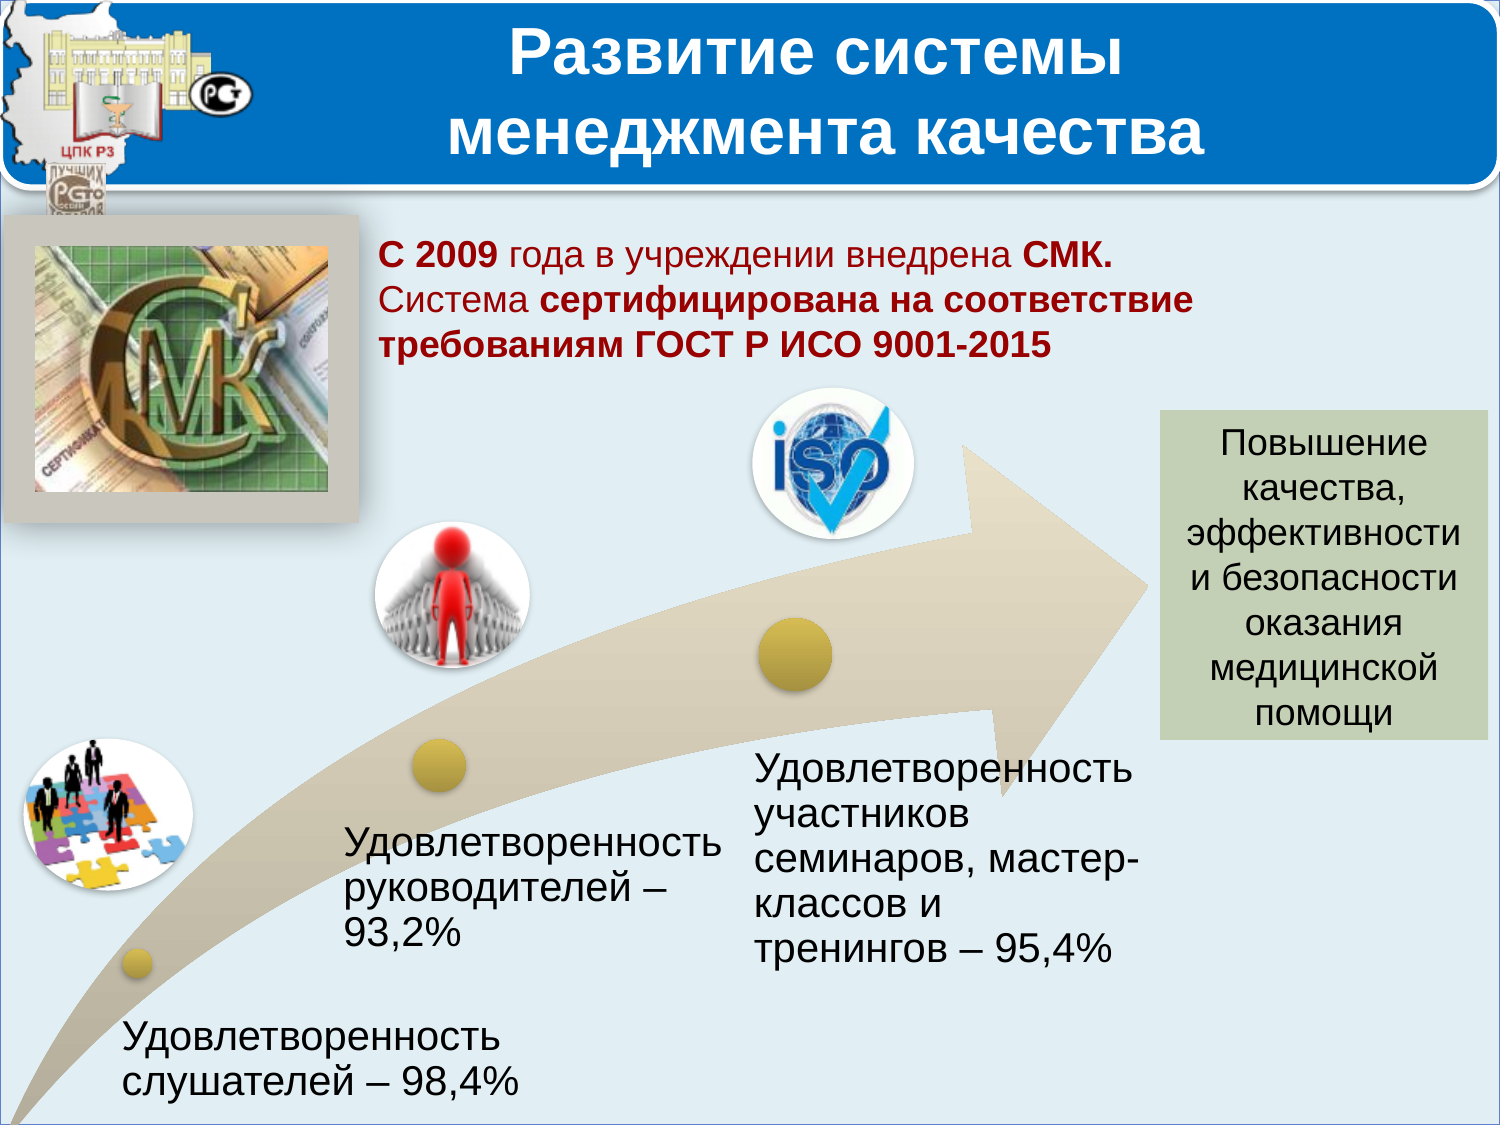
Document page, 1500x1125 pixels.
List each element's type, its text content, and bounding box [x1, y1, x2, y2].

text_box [0, 445, 1149, 1125]
picture [374, 521, 530, 669]
picture [0, 0, 211, 215]
title Развитие системы менеджмента качества [175, 0, 1477, 177]
picture [752, 387, 915, 540]
text_box Повышение качества, эффективности и безопасности оказания медицинской помощи [1160, 410, 1489, 740]
text_box С 2009 года в учреждении внедрена СМК. Система сертифицирована на соответствие требованиям ГОСТ Р ИСО 9001-2015 [363, 222, 1219, 373]
picture [23, 738, 194, 891]
picture [34, 245, 329, 492]
